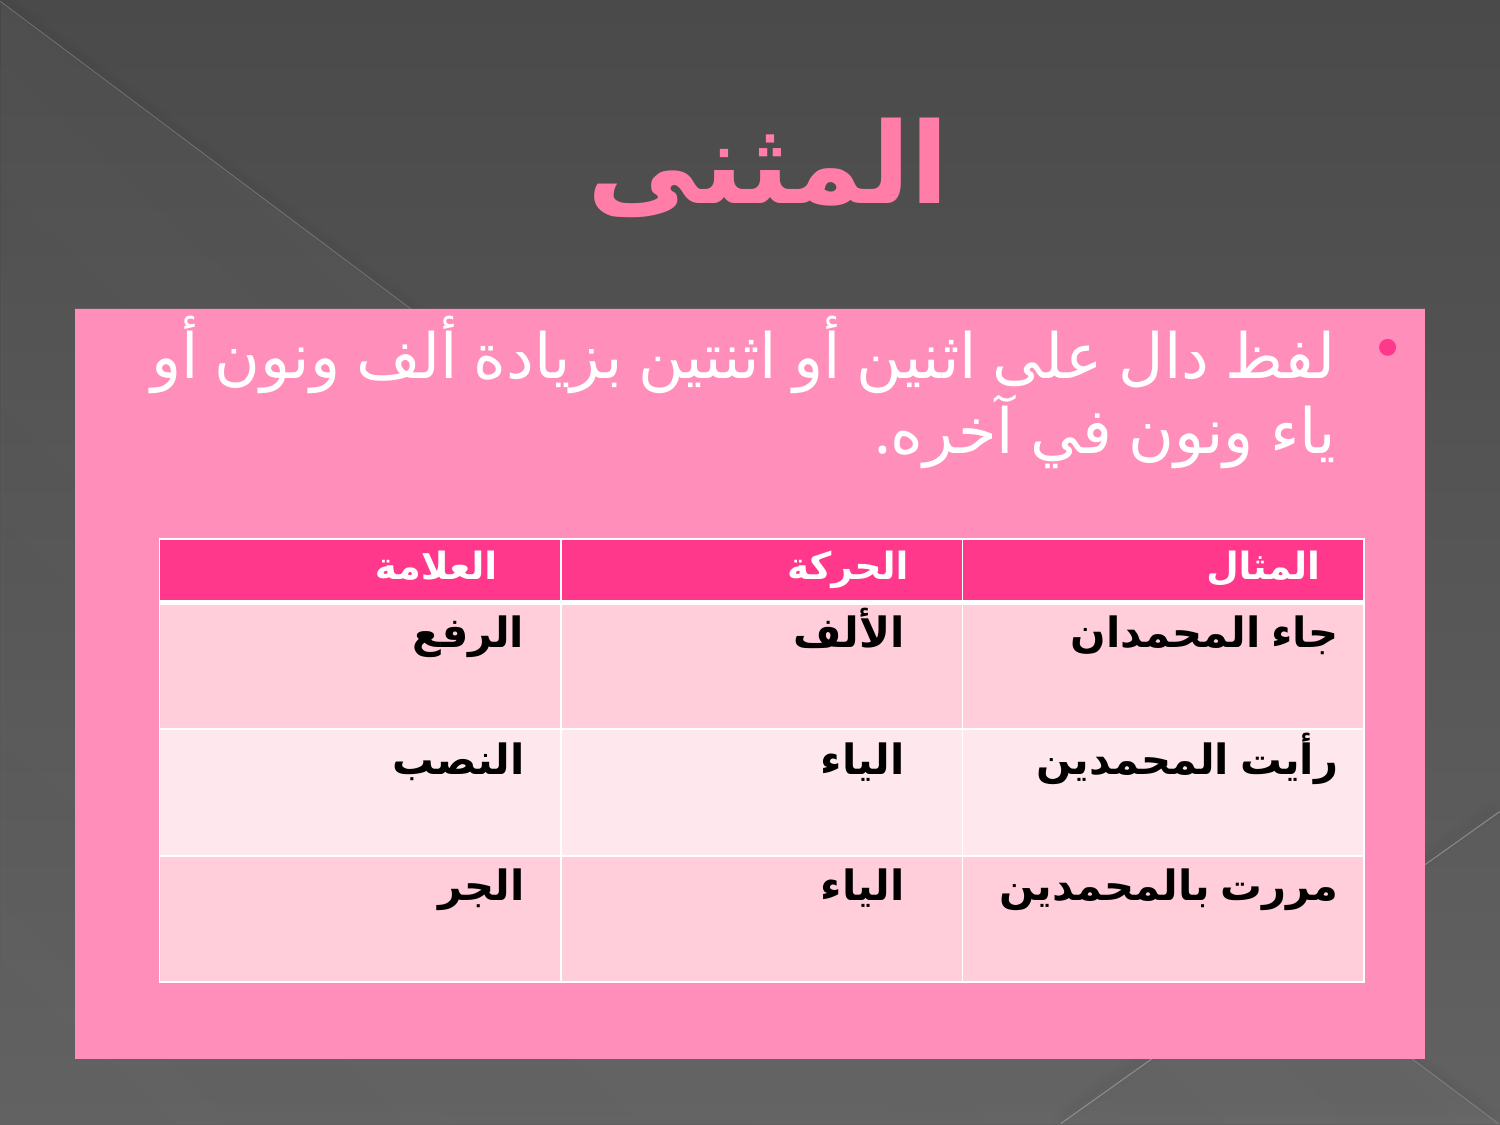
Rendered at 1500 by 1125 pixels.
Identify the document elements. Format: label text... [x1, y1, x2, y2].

table_cell الألف [562, 605, 962, 728]
table_header المثال [963, 540, 1363, 600]
table_cell جاء المحمدان [963, 605, 1363, 728]
table_cell الجر [160, 857, 560, 981]
title المثنى [572, 43, 1294, 274]
table_cell مررت بالمحمدين [963, 857, 1363, 981]
table_cell النصب [160, 730, 560, 855]
table_cell رأيت المحمدين [963, 730, 1363, 855]
table_header الحركة [562, 540, 962, 600]
table_header العلامة [160, 540, 560, 600]
table_cell الرفع [160, 605, 560, 728]
table_cell الياء [562, 857, 962, 981]
table_cell الياء [562, 730, 962, 855]
list لفظ دال على اثنين أو اثنتين بزيادة ألف ونون أو ياء ونون في آخره. [75, 308, 1425, 1059]
